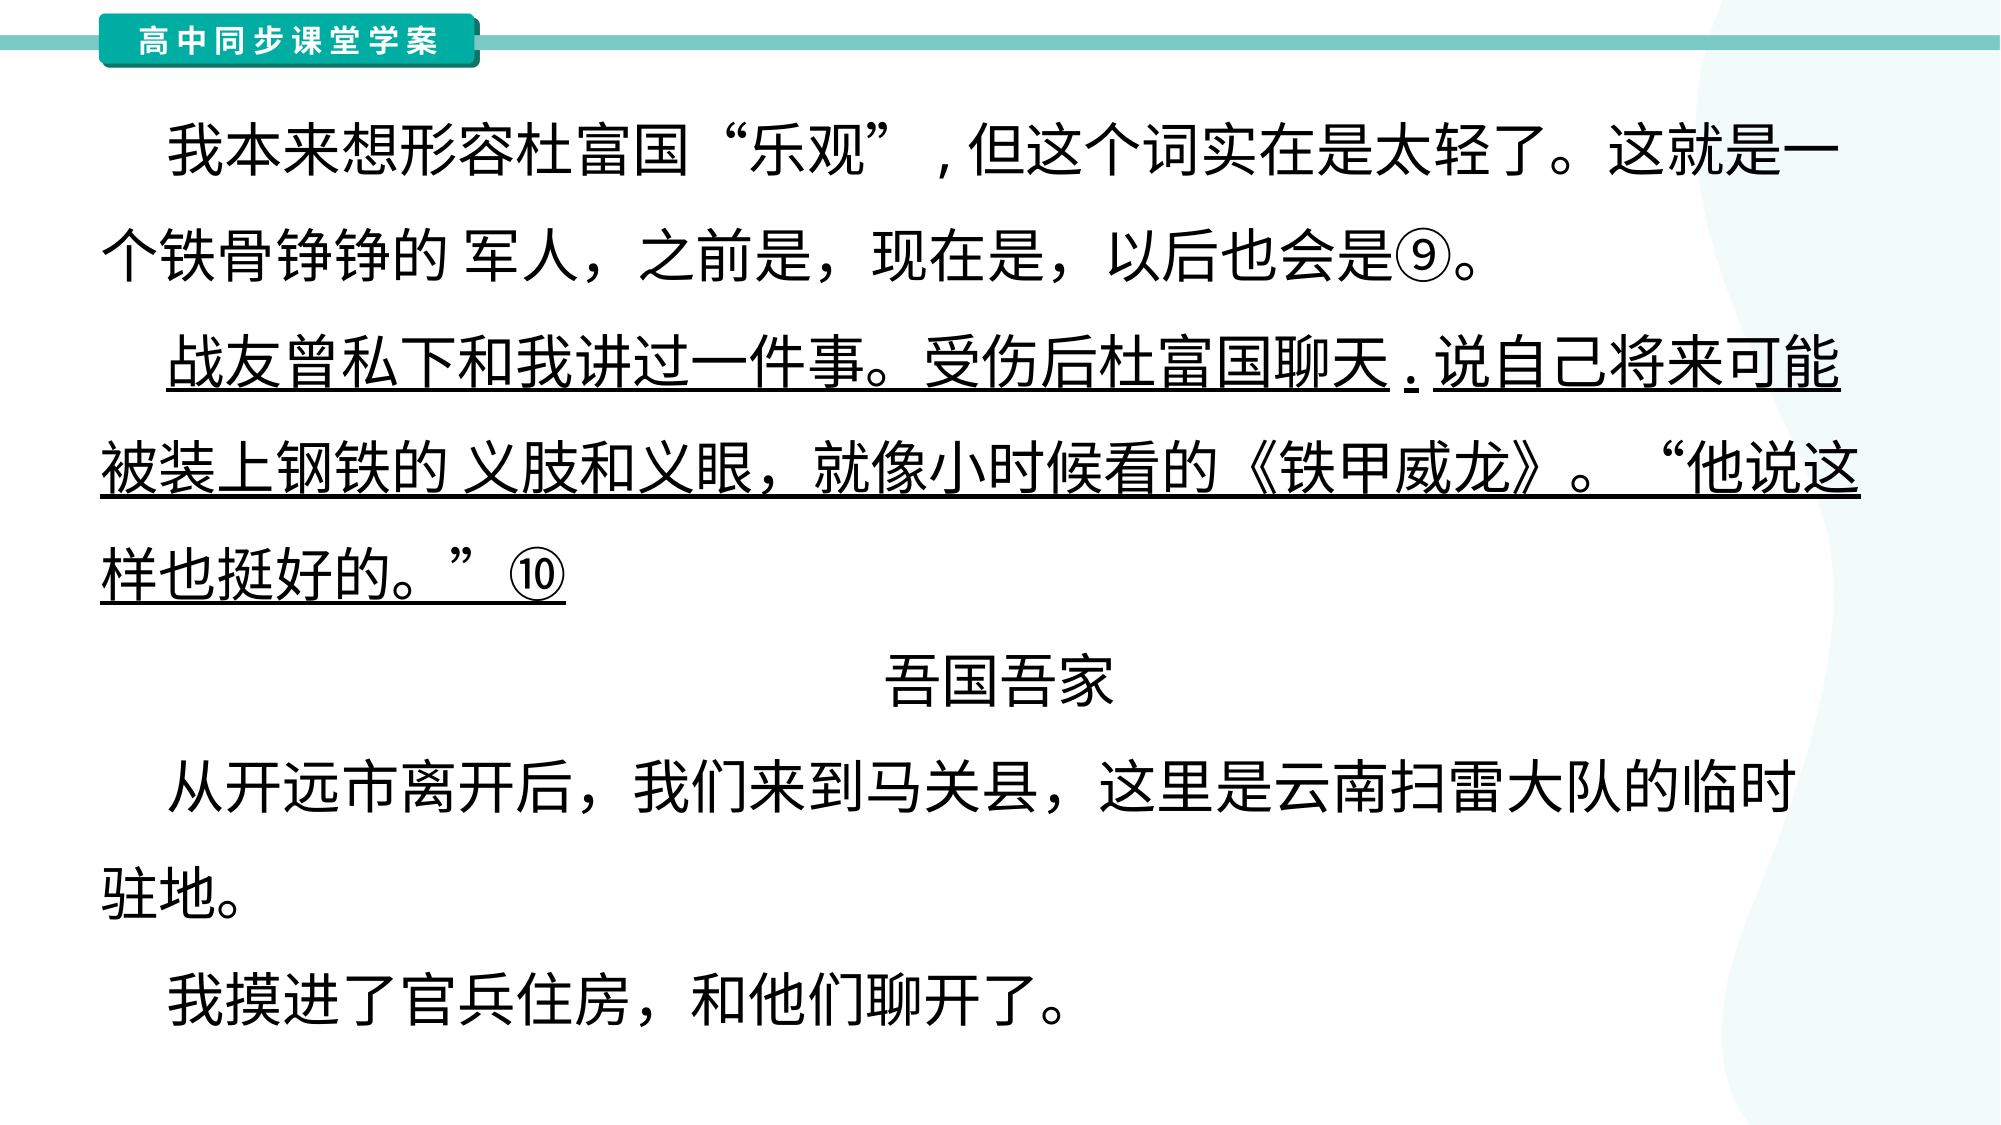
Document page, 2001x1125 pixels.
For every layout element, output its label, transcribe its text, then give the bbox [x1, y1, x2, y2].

picture [0, 0, 2000, 1125]
text_box 我本来想形容杜富国“乐观”,但这个词实在是太轻了。这就是一 个铁骨铮铮的 军人，之前是，现在是，以后也会是⑨。 战友曾私下和我讲过一件事。受伤后杜富国聊天.说自己将来可能 被装上钢铁的 义肢和义眼，就像小时候看的《铁甲威龙》。“他说这 样也挺好的。”⑩ 吾国吾家 从开远市离开后，我们来到马关县，这里是云南扫雷大队的临时 驻地。 我摸进了官兵住房，和他们聊开了。 [100, 76, 1899, 1034]
